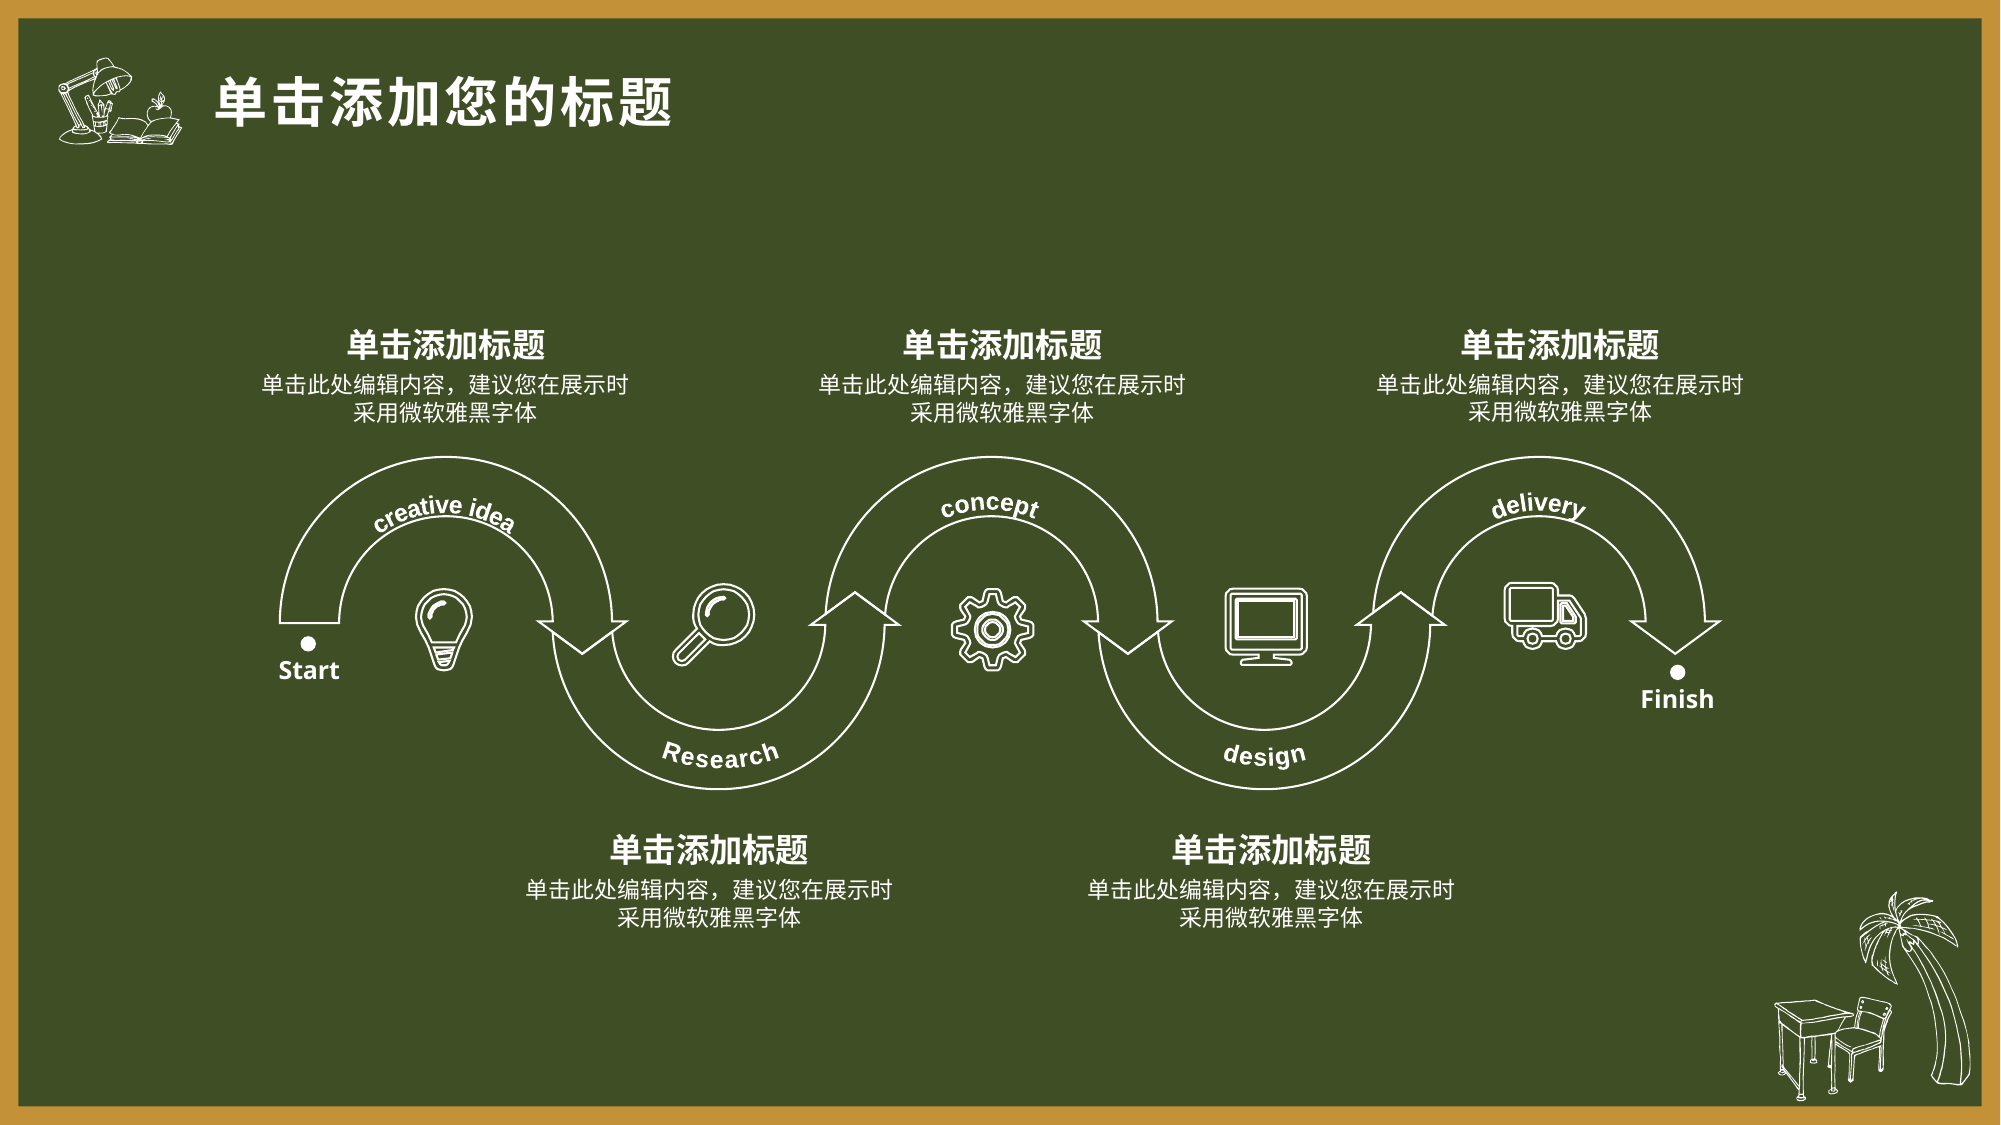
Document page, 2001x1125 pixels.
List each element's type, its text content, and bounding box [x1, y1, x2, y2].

text_box Start [267, 654, 351, 685]
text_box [1225, 588, 1307, 665]
text_box [278, 455, 630, 651]
text_box 单击添加标题 [1445, 316, 1676, 362]
text_box [1668, 663, 1687, 682]
text_box [551, 595, 903, 791]
text_box Finish [1636, 683, 1720, 714]
text_box 单击此处编辑内容，建议您在展示时采用微软雅黑字体 [239, 363, 652, 433]
text_box 单击此处编辑内容，建议您在展示时采用微软雅黑字体 [1354, 362, 1767, 433]
text_box 单击添加您的标题 [198, 60, 772, 141]
text_box 单击添加标题 [888, 317, 1118, 363]
text_box 单击此处编辑内容，建议您在展示时采用微软雅黑字体 [1065, 868, 1478, 938]
text_box 单击添加标题 [594, 822, 825, 868]
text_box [951, 589, 1034, 671]
text_box [299, 635, 318, 653]
text_box 单击此处编辑内容，建议您在展示时采用微软雅黑字体 [796, 363, 1209, 433]
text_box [1504, 582, 1586, 649]
text_box [1372, 455, 1723, 656]
text_box [824, 455, 1175, 656]
text_box 单击添加标题 [1157, 822, 1387, 868]
text_box 单击此处编辑内容，建议您在展示时采用微软雅黑字体 [503, 868, 916, 938]
text_box [1097, 595, 1448, 791]
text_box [672, 584, 755, 666]
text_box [415, 589, 472, 671]
text_box 单击添加标题 [331, 317, 561, 363]
